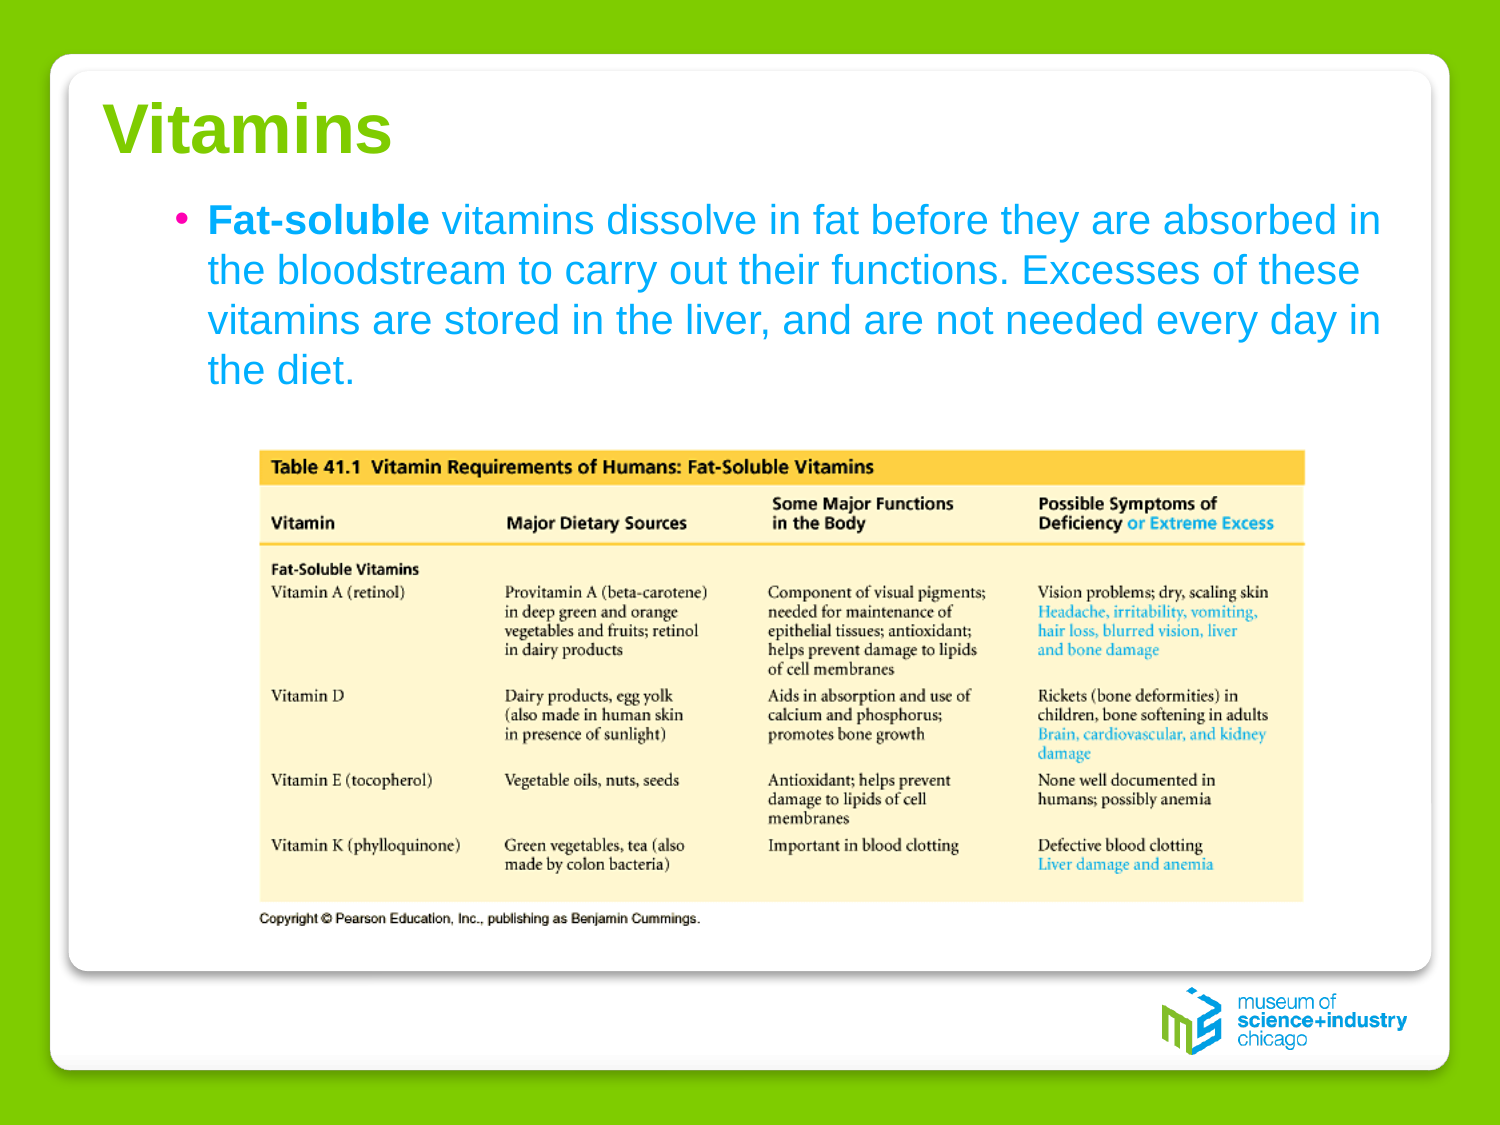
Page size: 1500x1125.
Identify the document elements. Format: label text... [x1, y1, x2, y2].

list Fat-soluble vitamins dissolve in fat before they are absorbed in the bloodstream to carry out their functions. Excesses of these vitamins are stored in the liver, and are not needed every day in the diet. [87, 149, 1438, 425]
picture [249, 438, 1316, 934]
title Vitamins [87, 75, 1430, 149]
picture [1162, 987, 1407, 1055]
